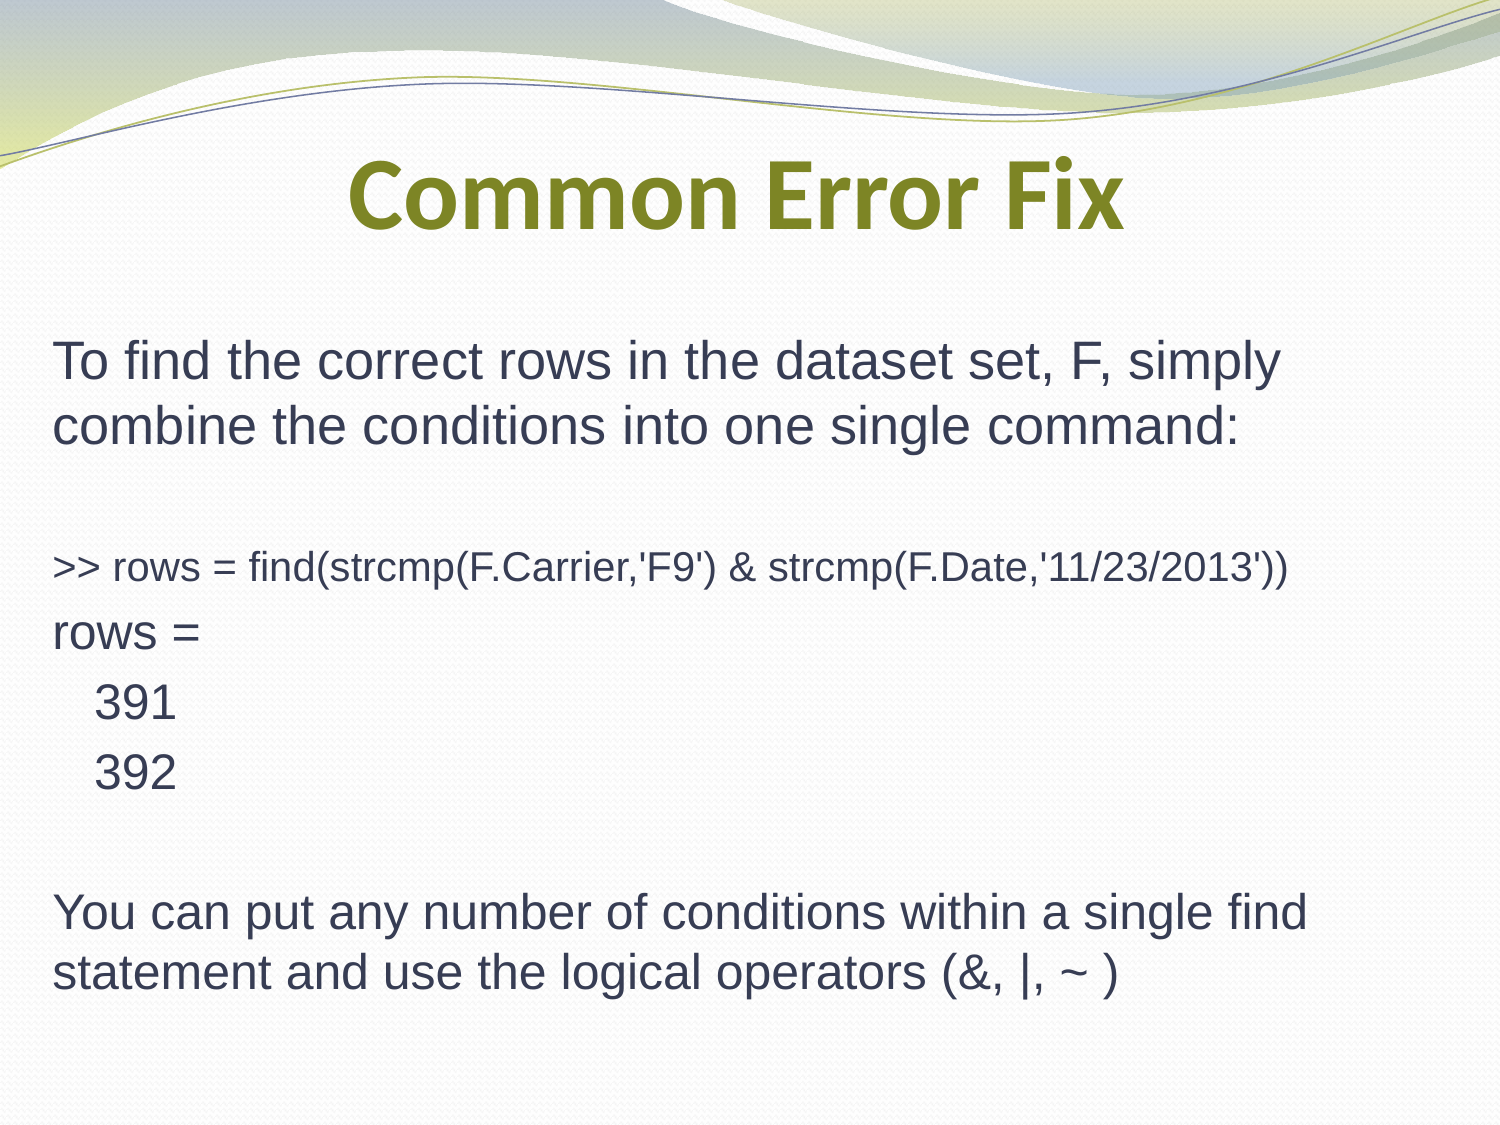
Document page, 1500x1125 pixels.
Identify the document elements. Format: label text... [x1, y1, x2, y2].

list To find the correct rows in the dataset set, F, simply combine the conditions into one single command: >> rows = find(strcmp(F.Carrier,'F9') & strcmp(F.Date,'11/23/2013')) rows = 391 392 You can put any number of conditions within a single find statement and use the logical operators (&, |, ~ ) [37, 317, 1463, 1038]
title Common Error Fix [62, 62, 1413, 250]
